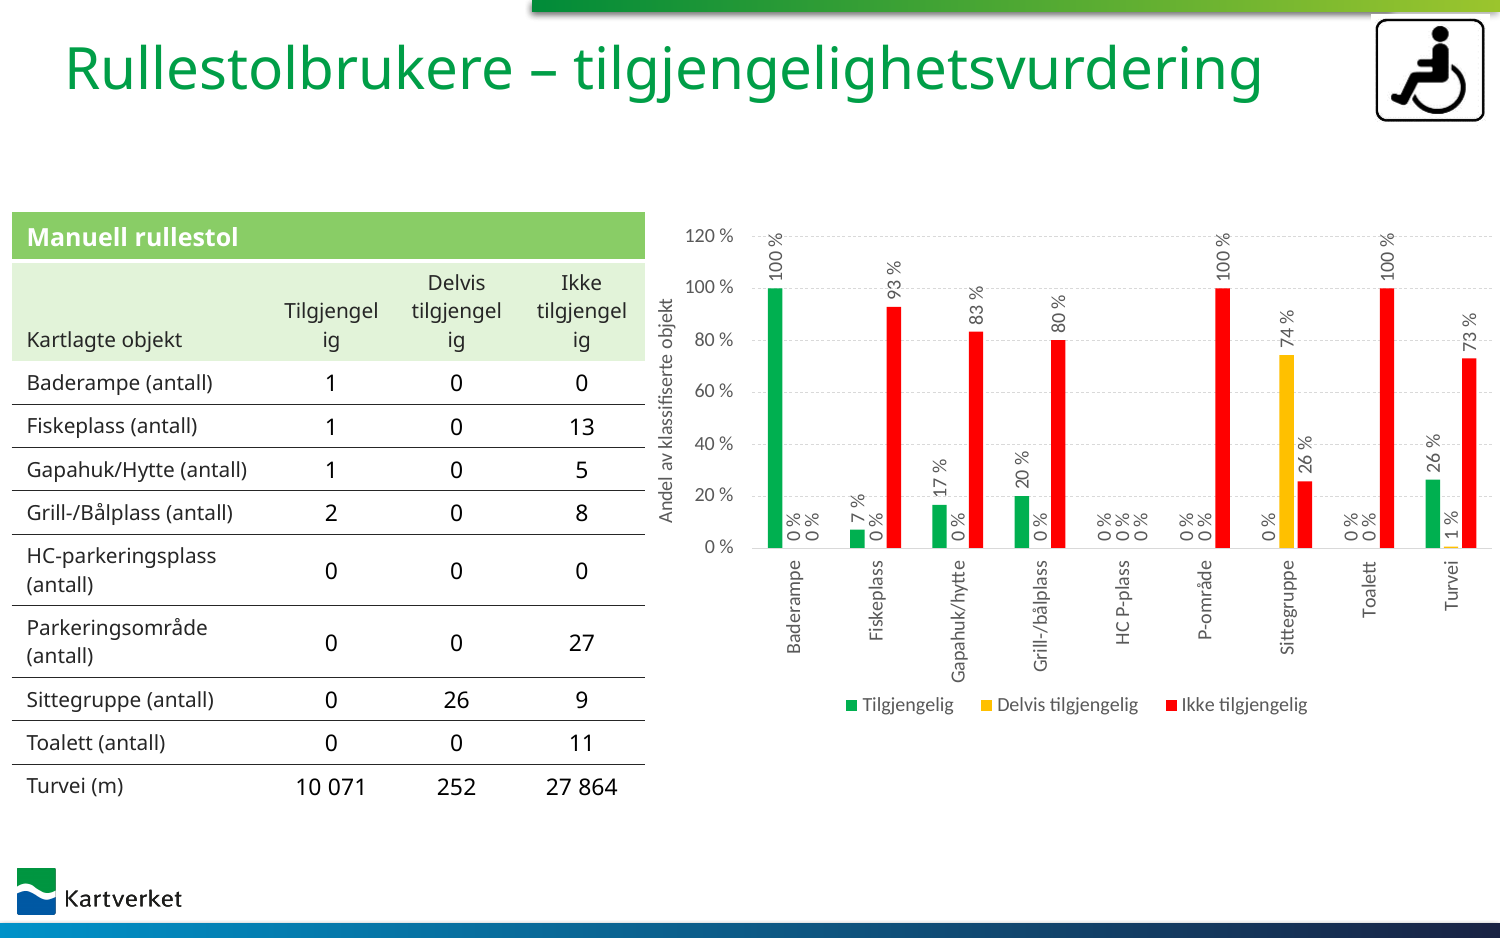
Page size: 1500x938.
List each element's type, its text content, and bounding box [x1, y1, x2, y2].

table_cell 1 [269, 405, 394, 447]
table_cell 1 [269, 361, 394, 404]
table_cell Tilgjengelig [269, 263, 394, 361]
table_cell 0 [394, 448, 519, 490]
table_cell 0 [394, 535, 519, 605]
table_cell 0 [519, 361, 638, 404]
table_cell 252 [394, 765, 519, 807]
table_cell 5 [519, 448, 638, 490]
table_cell 0 [394, 491, 519, 534]
table_cell 0 [394, 606, 519, 677]
picture [1371, 13, 1491, 127]
table_cell Grill-/Bålplass (antall) [12, 491, 269, 534]
table_cell 27 864 [519, 765, 645, 807]
table_cell 0 [519, 535, 638, 605]
table_cell 1 [269, 448, 394, 490]
table_cell 11 [519, 721, 645, 764]
table_cell Fiskeplass (antall) [12, 405, 269, 447]
table_cell 0 [269, 606, 394, 677]
table_cell Parkeringsområde (antall) [12, 606, 269, 677]
table_cell 0 [394, 405, 519, 447]
table_cell 0 [269, 535, 394, 605]
text_box Rullestolbrukere – tilgjengelighetsvurdering [49, 12, 1372, 109]
table_cell 10 071 [269, 765, 394, 807]
table_cell 0 [269, 721, 394, 764]
table_cell Ikke tilgjengelig [519, 263, 638, 361]
picture [643, 218, 1500, 728]
table_cell 0 [394, 361, 519, 404]
table_header Manuell rullestol [12, 212, 645, 259]
table_cell 27 [519, 606, 638, 677]
table_cell Sittegruppe (antall) [12, 678, 269, 720]
table_cell Baderampe (antall) [12, 361, 269, 404]
table_cell 2 [269, 491, 394, 534]
table_cell HC-parkeringsplass (antall) [12, 535, 269, 605]
table_cell Kartlagte objekt [12, 263, 269, 361]
table_cell Toalett (antall) [12, 721, 269, 764]
table_cell 26 [394, 678, 519, 720]
table_cell 13 [519, 405, 638, 447]
table_cell 0 [394, 721, 519, 764]
table_cell Gapahuk/Hytte (antall) [12, 448, 269, 490]
table_cell Delvis tilgjengelig [394, 263, 519, 361]
table_cell 8 [519, 491, 638, 534]
table_cell Turvei (m) [12, 765, 269, 807]
table_cell 9 [519, 678, 638, 720]
table_cell 0 [269, 678, 394, 720]
